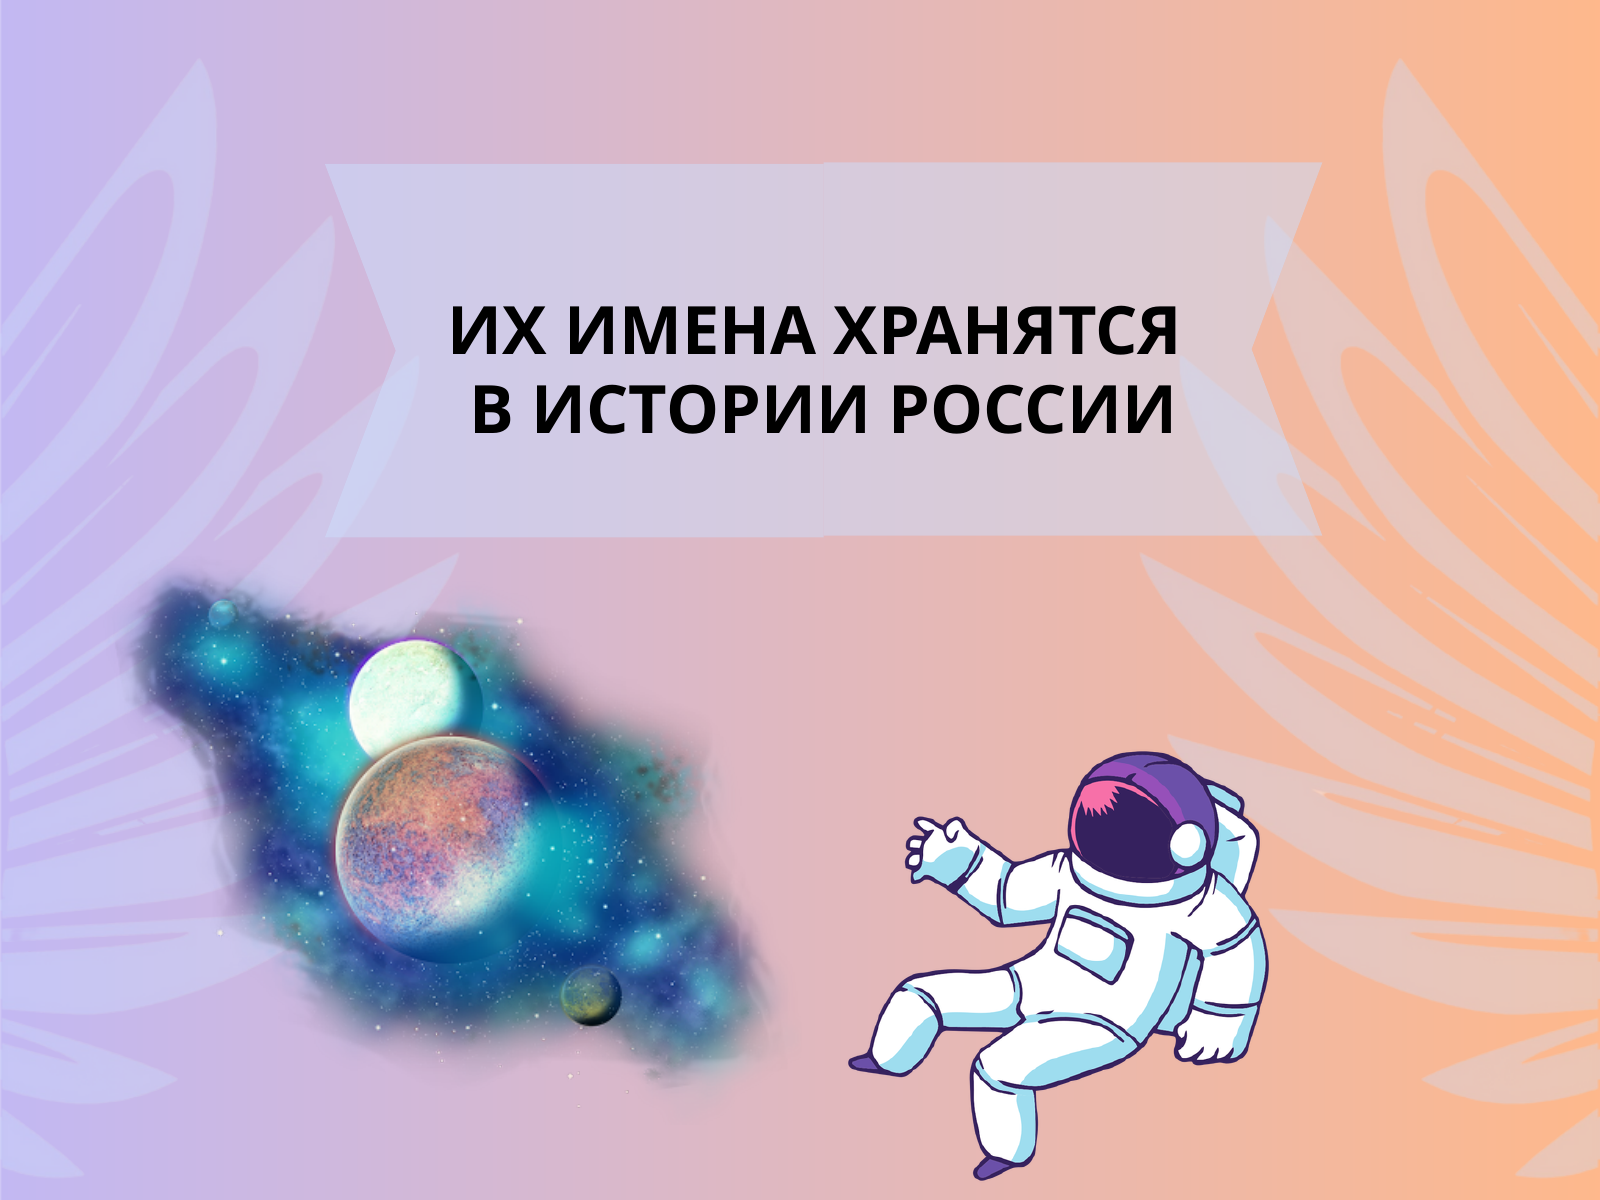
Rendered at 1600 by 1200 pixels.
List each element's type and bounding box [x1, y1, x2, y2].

text_box [0, 0, 1600, 1200]
picture [47, 524, 1293, 1200]
